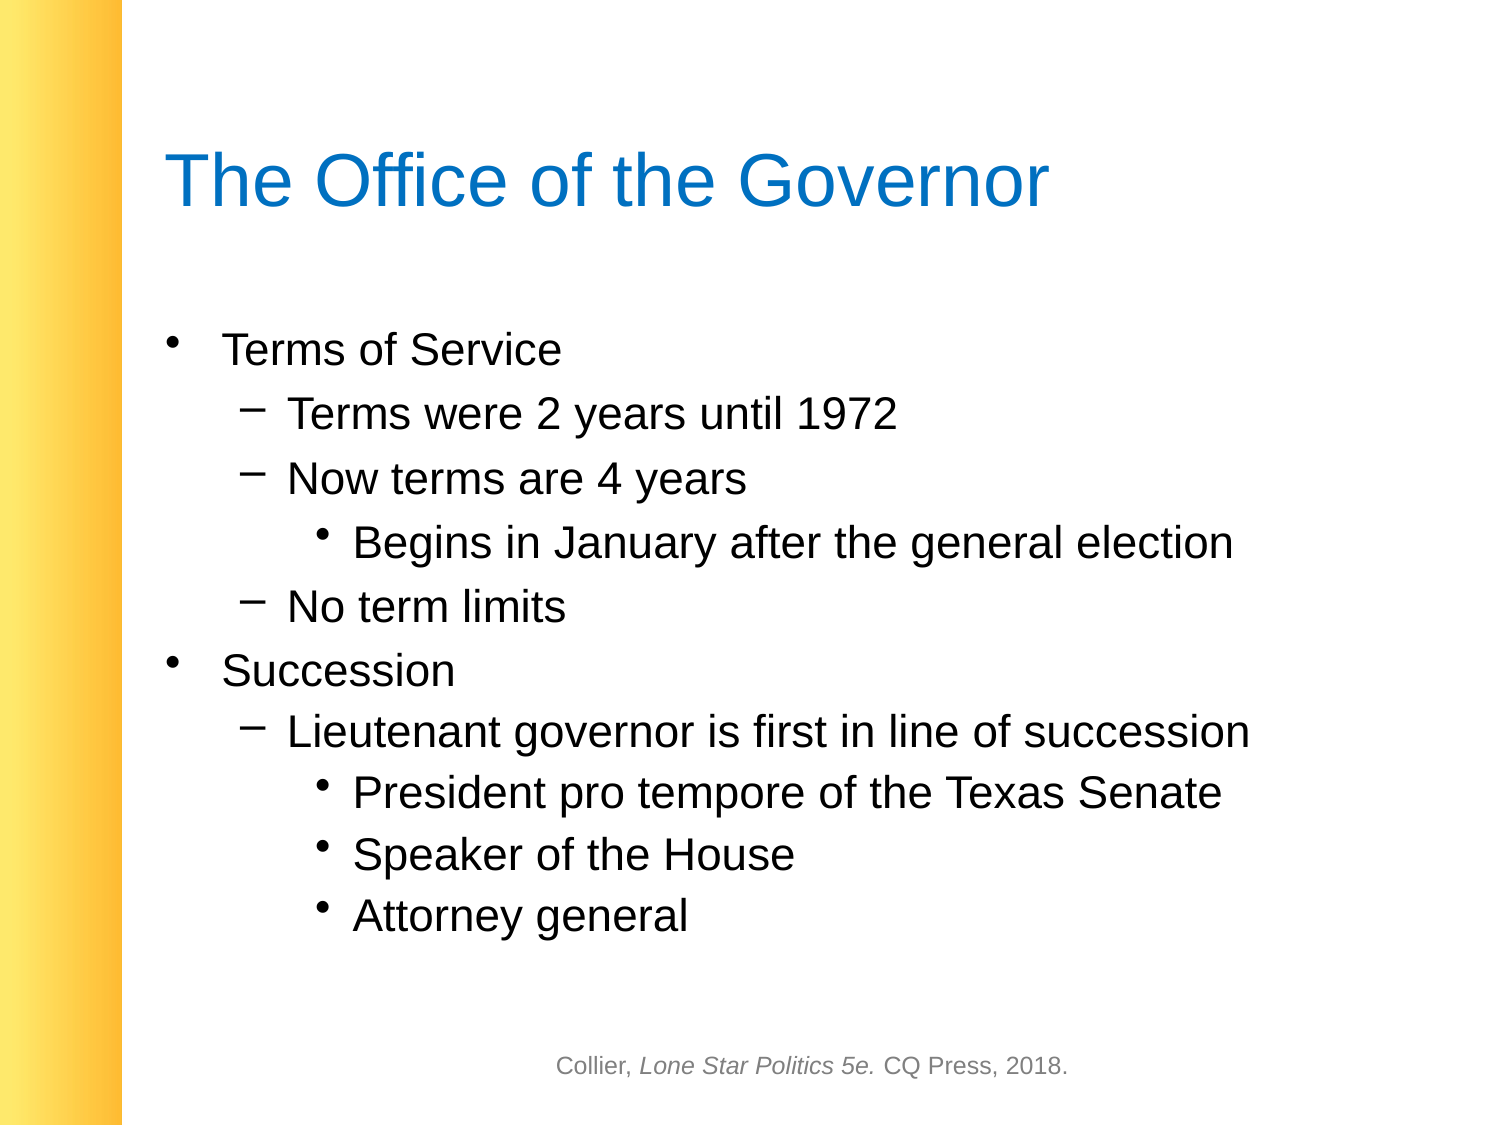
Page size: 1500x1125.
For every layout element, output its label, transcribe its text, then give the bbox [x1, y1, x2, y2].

list Terms of Service Terms were 2 years until 1972 Now terms are 4 years Begins in January after the general election No term limits Succession Lieutenant governor is first in line of succession President pro tempore of the Texas Senate Speaker of the House Attorney general [150, 312, 1400, 888]
title The Office of the Governor [150, 124, 1463, 312]
text_box Collier, Lone Star Politics 5e. CQ Press, 2018. [525, 1042, 1100, 1087]
picture [0, 0, 1500, 1125]
